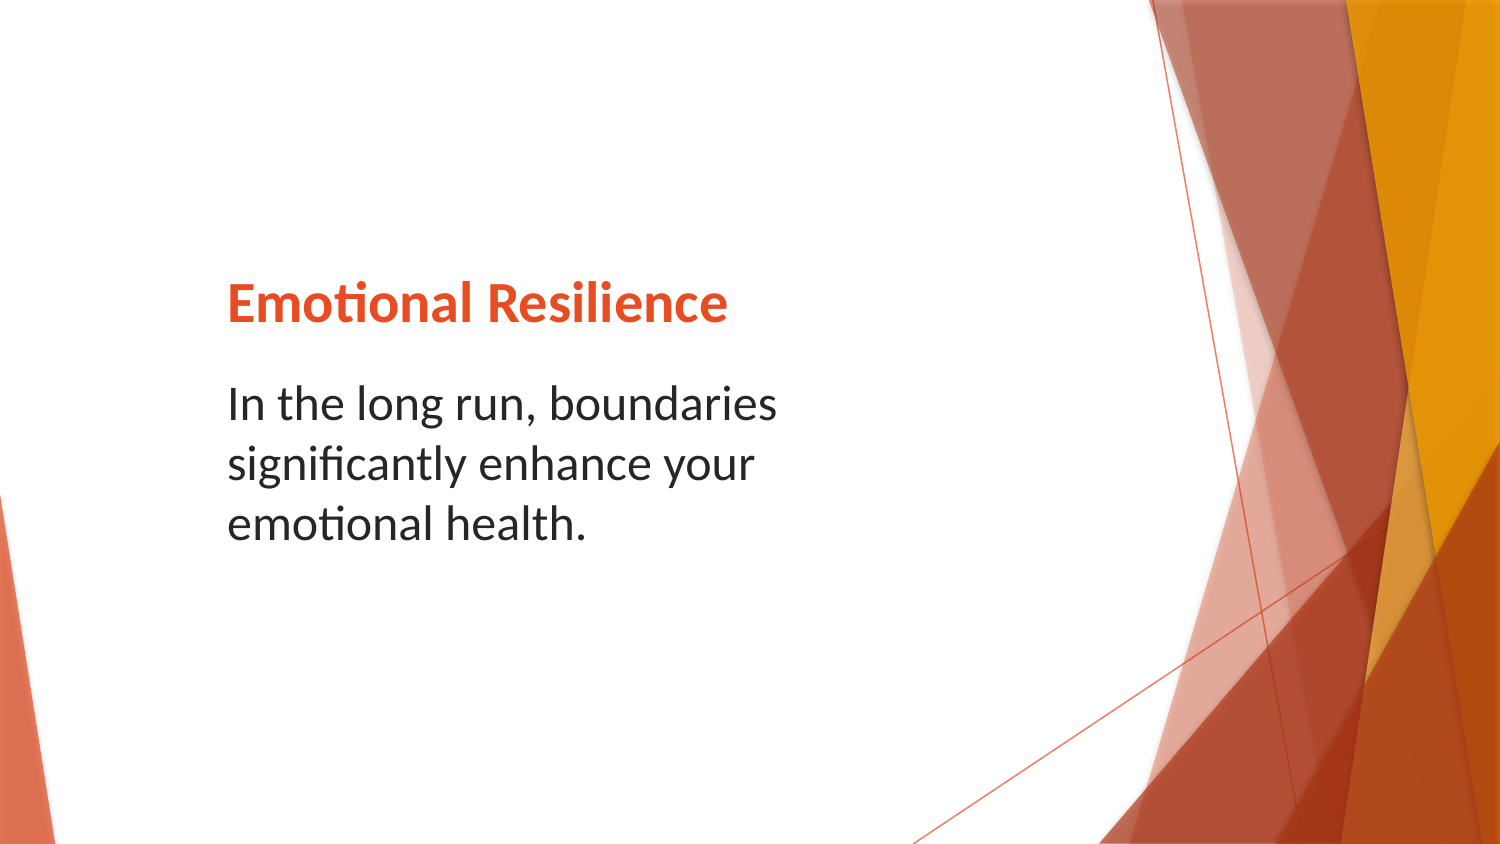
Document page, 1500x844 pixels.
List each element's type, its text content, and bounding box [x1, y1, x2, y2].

title Emotional Resilience [212, 256, 1270, 356]
list In the long run, boundaries significantly enhance your emotional health. [212, 362, 809, 789]
